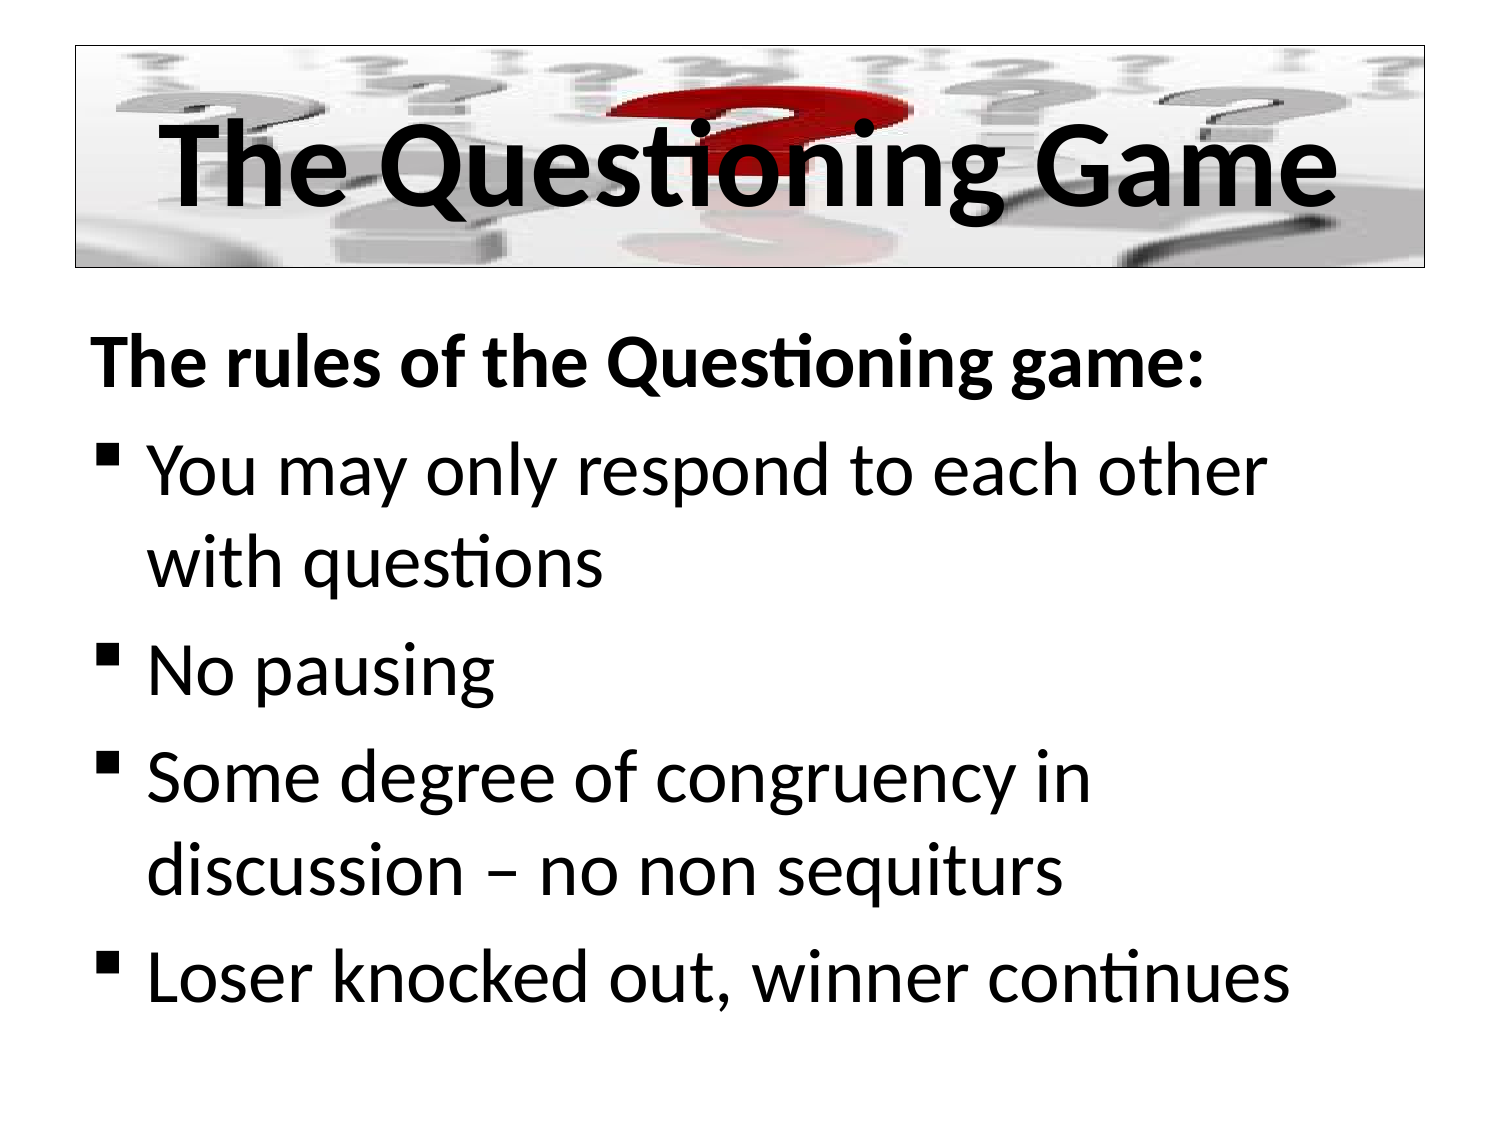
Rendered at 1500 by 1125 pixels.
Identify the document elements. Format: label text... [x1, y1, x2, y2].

list The rules of the Questioning game: You may only respond to each other with questions No pausing Some degree of congruency in discussion – no non sequiturs Loser knocked out, winner continues [75, 302, 1425, 1083]
title The Questioning Game [75, 45, 1425, 268]
